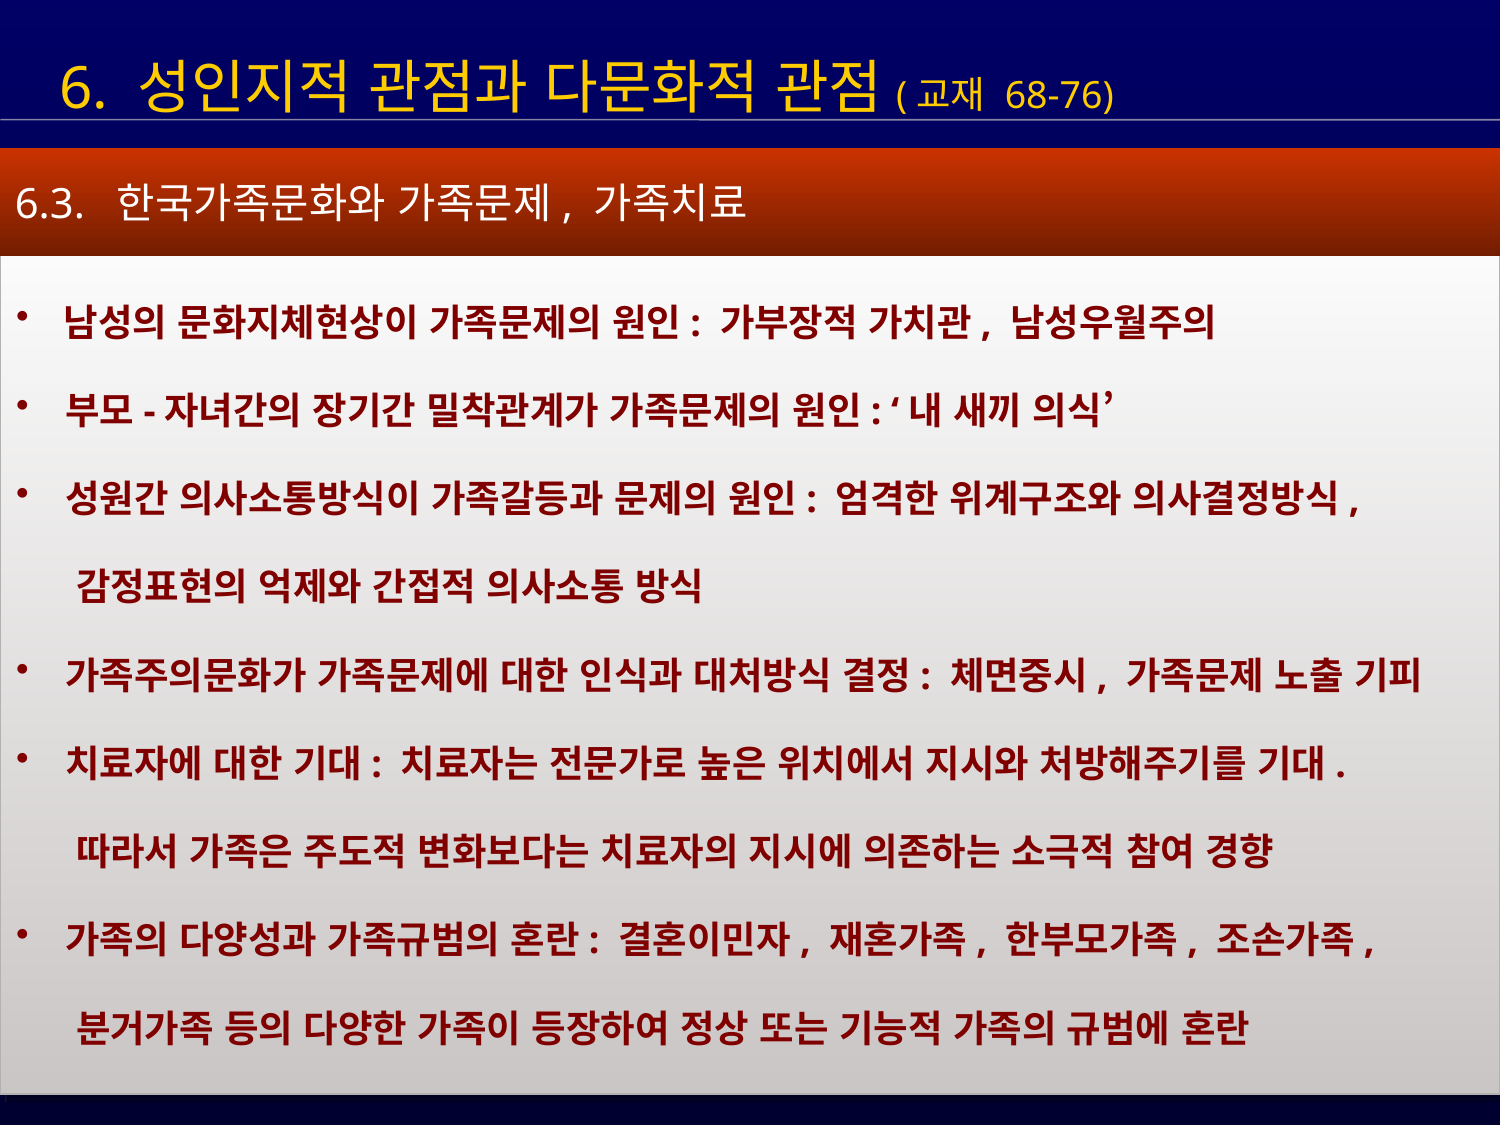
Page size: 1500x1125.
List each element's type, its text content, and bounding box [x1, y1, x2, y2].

text_box 6. 성인지적 관점과 다문화적 관점(교재 68-76) [45, 42, 1129, 128]
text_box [0, 148, 1500, 1095]
